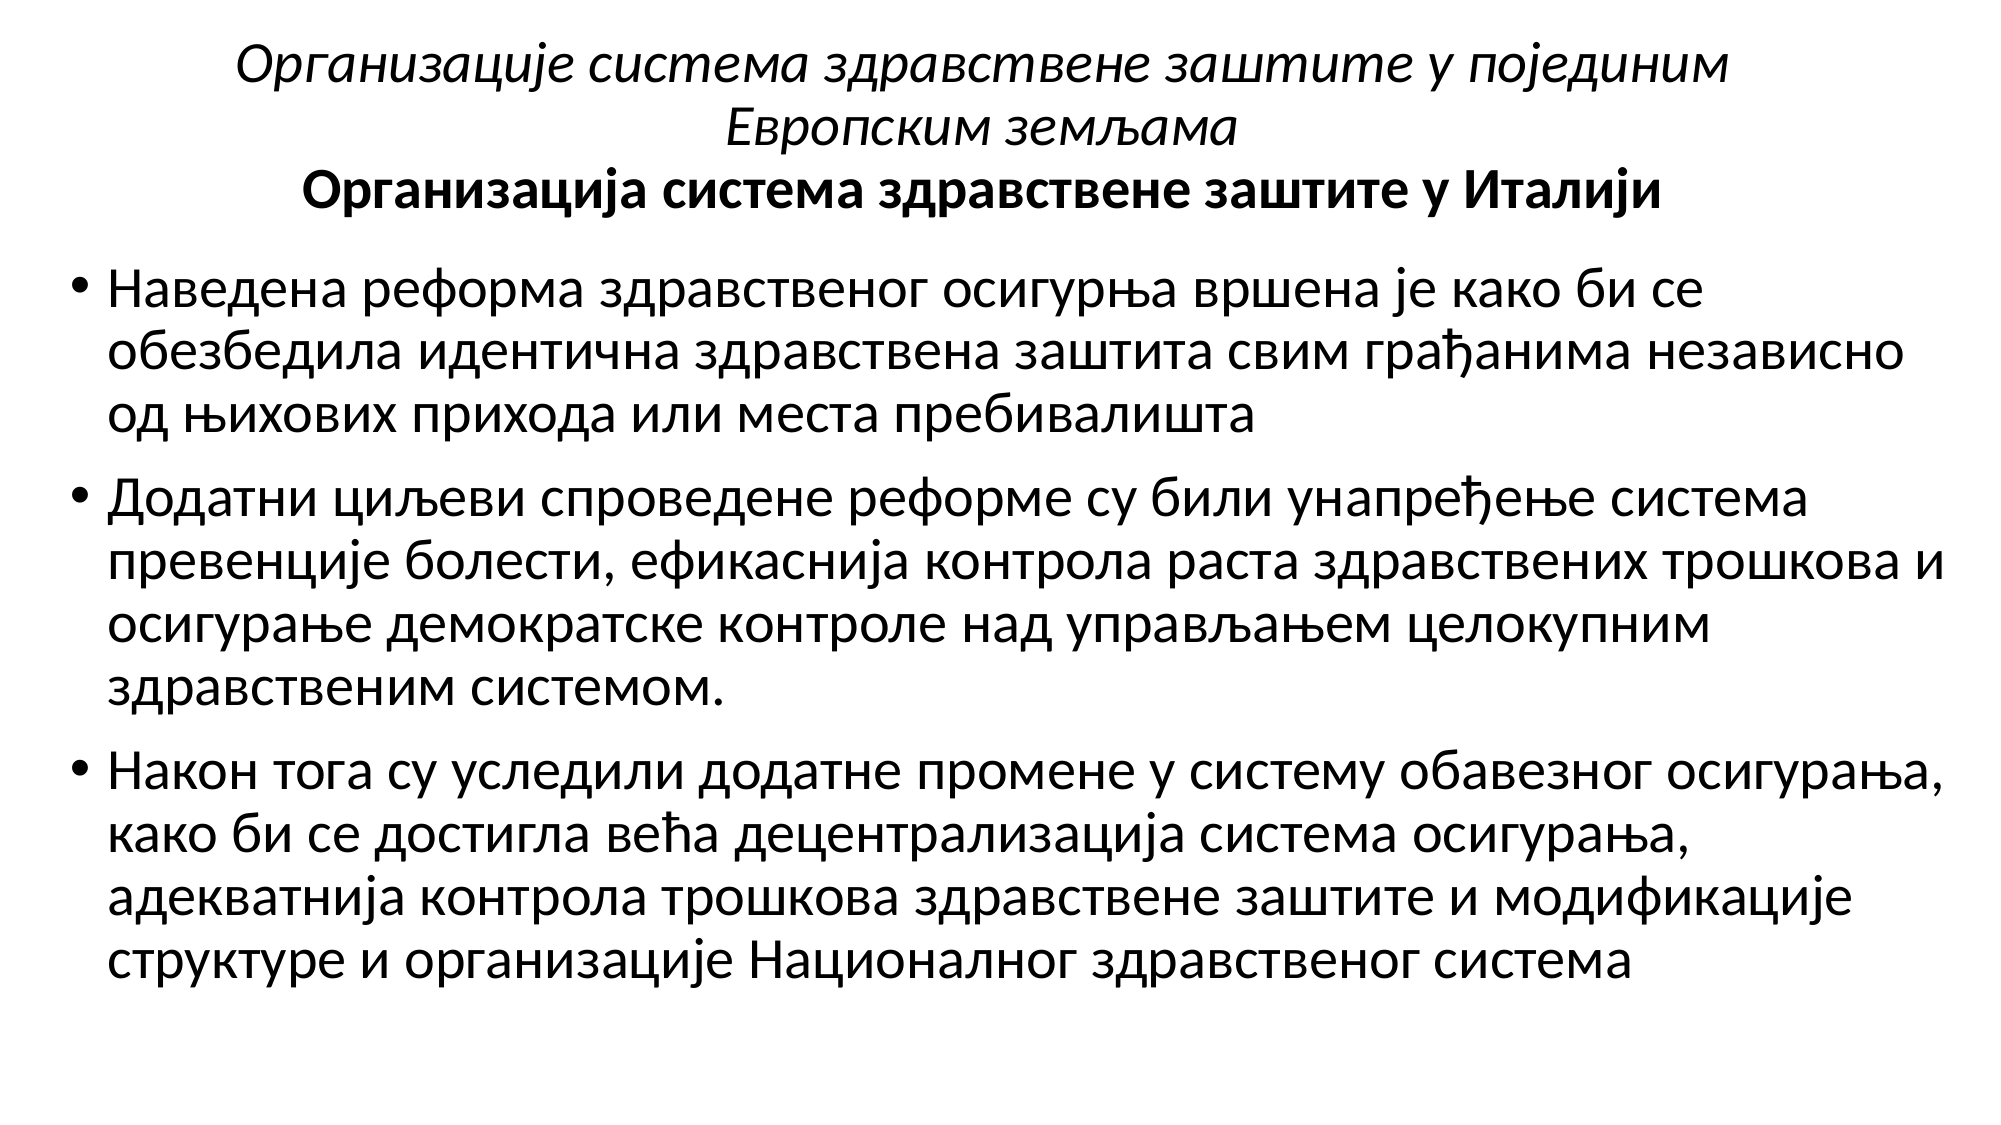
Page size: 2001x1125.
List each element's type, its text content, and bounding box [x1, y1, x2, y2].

title Организације система здравствене заштите у појединим Европским земљама Организација система здравствене заштите у Италији [120, 17, 1846, 236]
list Наведена реформа здравственог осигурња вршена је како би се обезбедила идентична здравствена заштита свим грађанима независно од њихових прихода или места пребивалишта Додатни циљеви спроведене реформе су били унапређење система превенције болести, ефикаснија контрола раста здравствених трошкова и осигурање демократске контроле над управљањем целокупним здравственим системом. Након тога су уследили додатне промене у систему обавезног осигурања, како би се достигла већа децентрализација система осигурања, адекватнија контрола трошкова здравствене заштите и модификације структуре и организације Националног здравственог система [54, 249, 1976, 1095]
